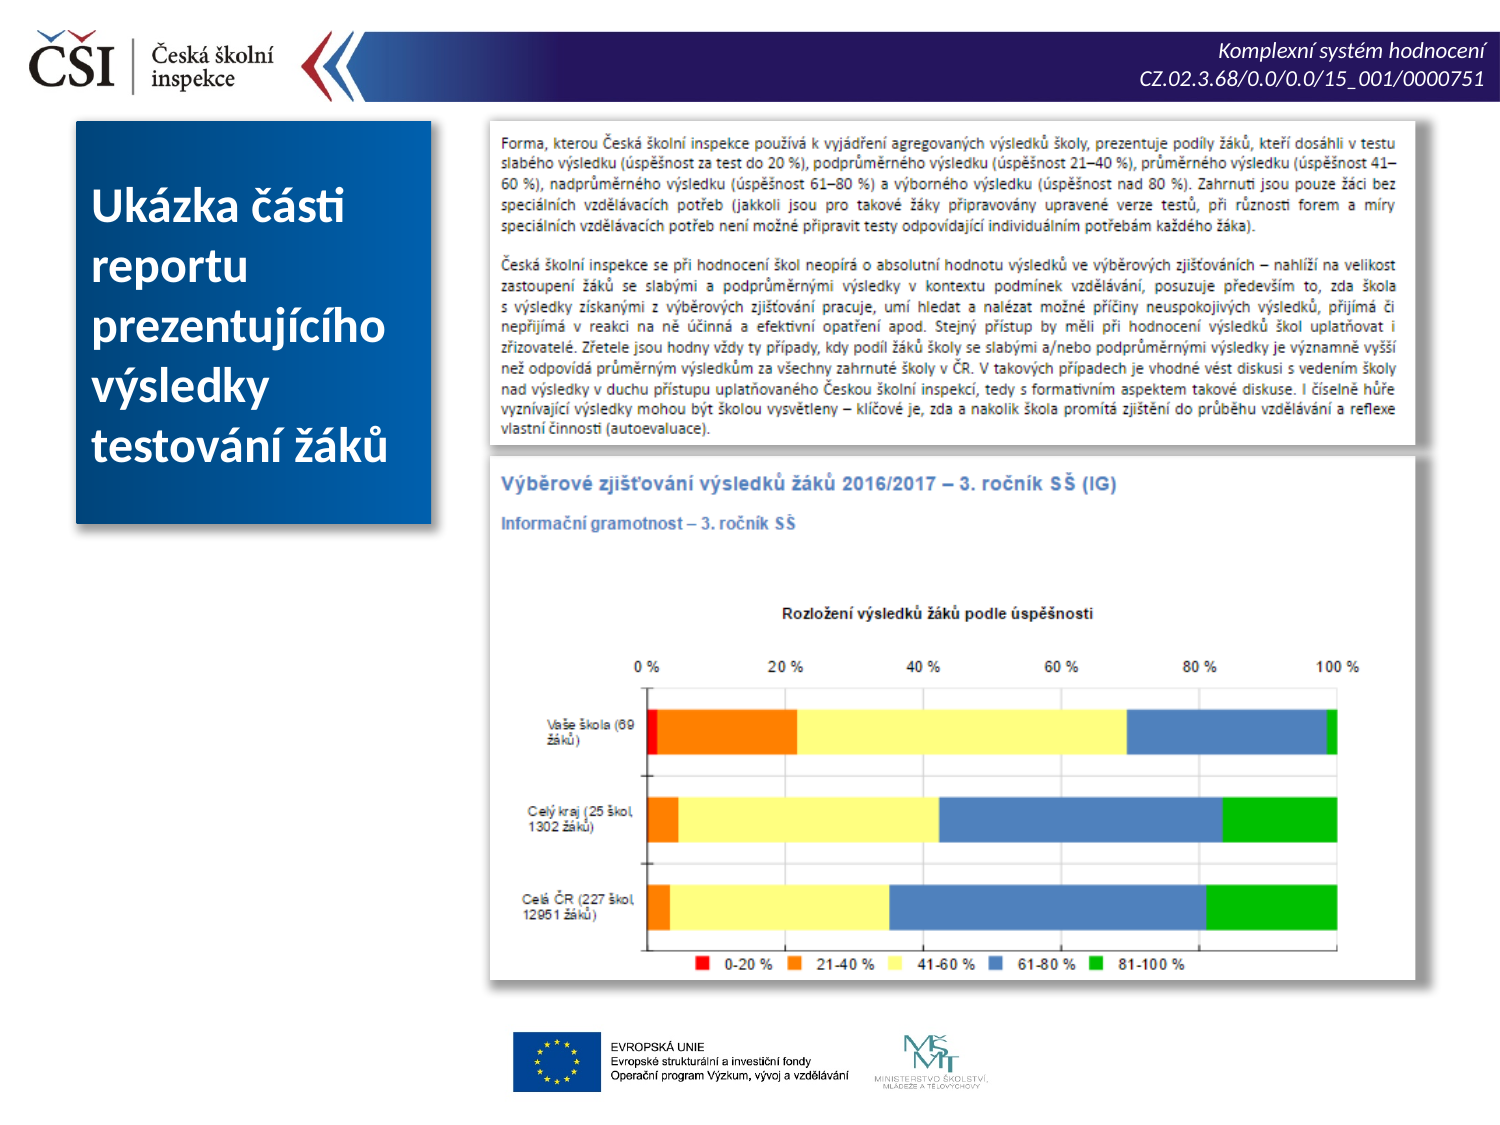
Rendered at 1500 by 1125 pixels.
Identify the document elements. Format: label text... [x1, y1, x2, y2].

picture [483, 1002, 1017, 1121]
picture [489, 120, 1416, 446]
picture [29, 30, 1500, 102]
picture [489, 455, 1416, 980]
list Ukázka části reportu prezentujícího výsledky testování žáků [76, 121, 432, 524]
